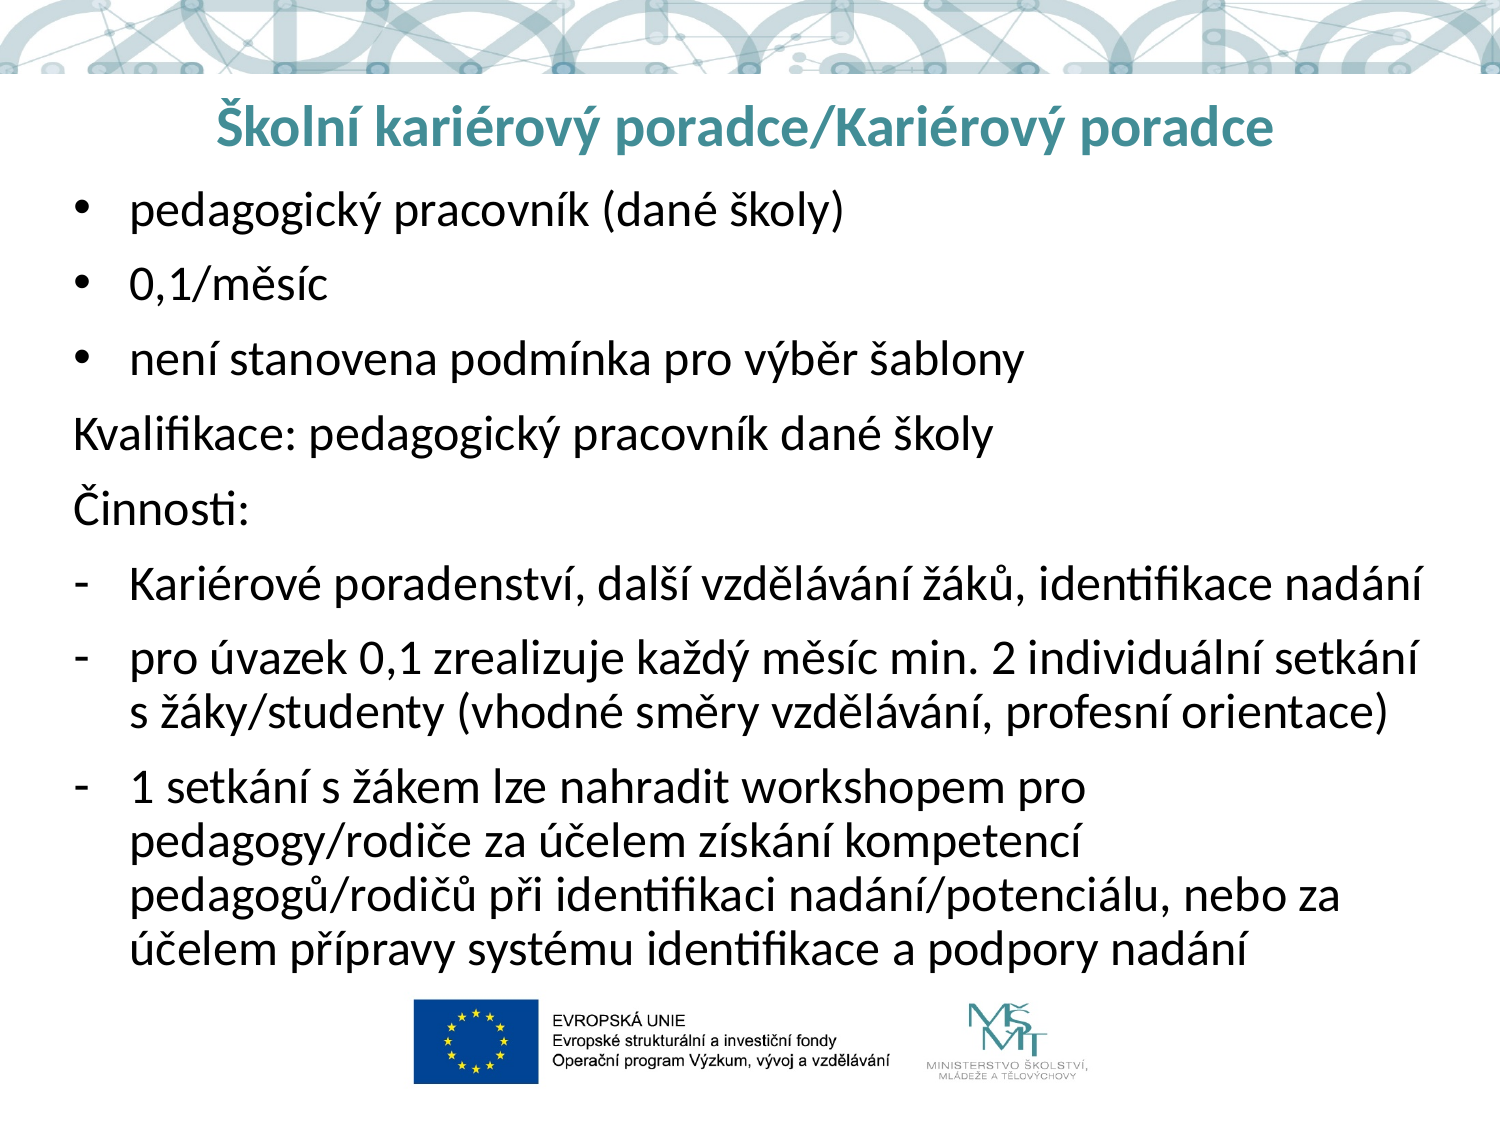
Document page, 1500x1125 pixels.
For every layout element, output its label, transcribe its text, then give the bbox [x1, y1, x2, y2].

picture [0, 0, 1500, 74]
list pedagogický pracovník (dané školy) 0,1/měsíc není stanovena podmínka pro výběr šablony Kvalifikace: pedagogický pracovník dané školy Činnosti: Kariérové poradenství, další vzdělávání žáků, identifikace nadání pro úvazek 0,1 zrealizuje každý měsíc min. 2 individuální setkání s žáky/studenty (vhodné směry vzdělávání, profesní orientace) 1 setkání s žákem lze nahradit workshopem pro pedagogy/rodiče za účelem získání kompetencí pedagogů/rodičů při identifikaci nadání/potenciálu, nebo za účelem přípravy systému identifikace a podpory nadání [58, 175, 1447, 1046]
picture [371, 1046, 1129, 1125]
title Školní kariérový poradce/Kariérový poradce [105, 54, 1400, 175]
